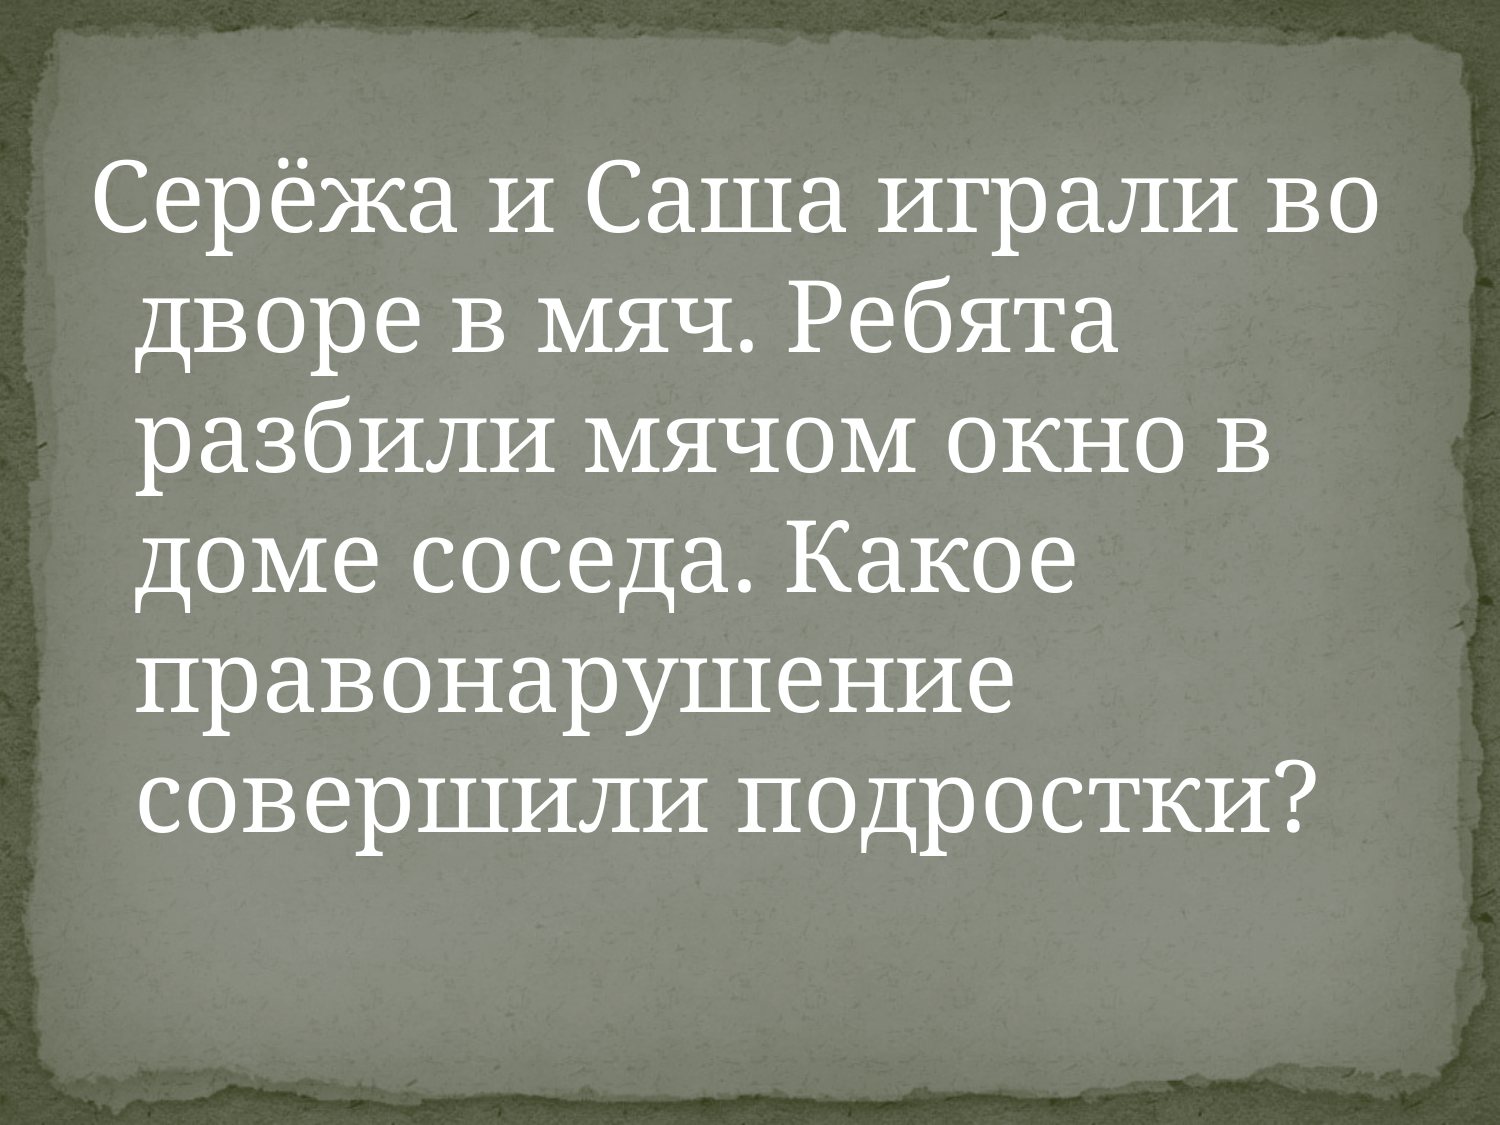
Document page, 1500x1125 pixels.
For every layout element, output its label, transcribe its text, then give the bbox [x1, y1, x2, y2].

list Серёжа и Саша играли во дворе в мяч. Ребята разбили мячом окно в доме соседа. Какое правонарушение совершили подростки? [75, 125, 1425, 1000]
